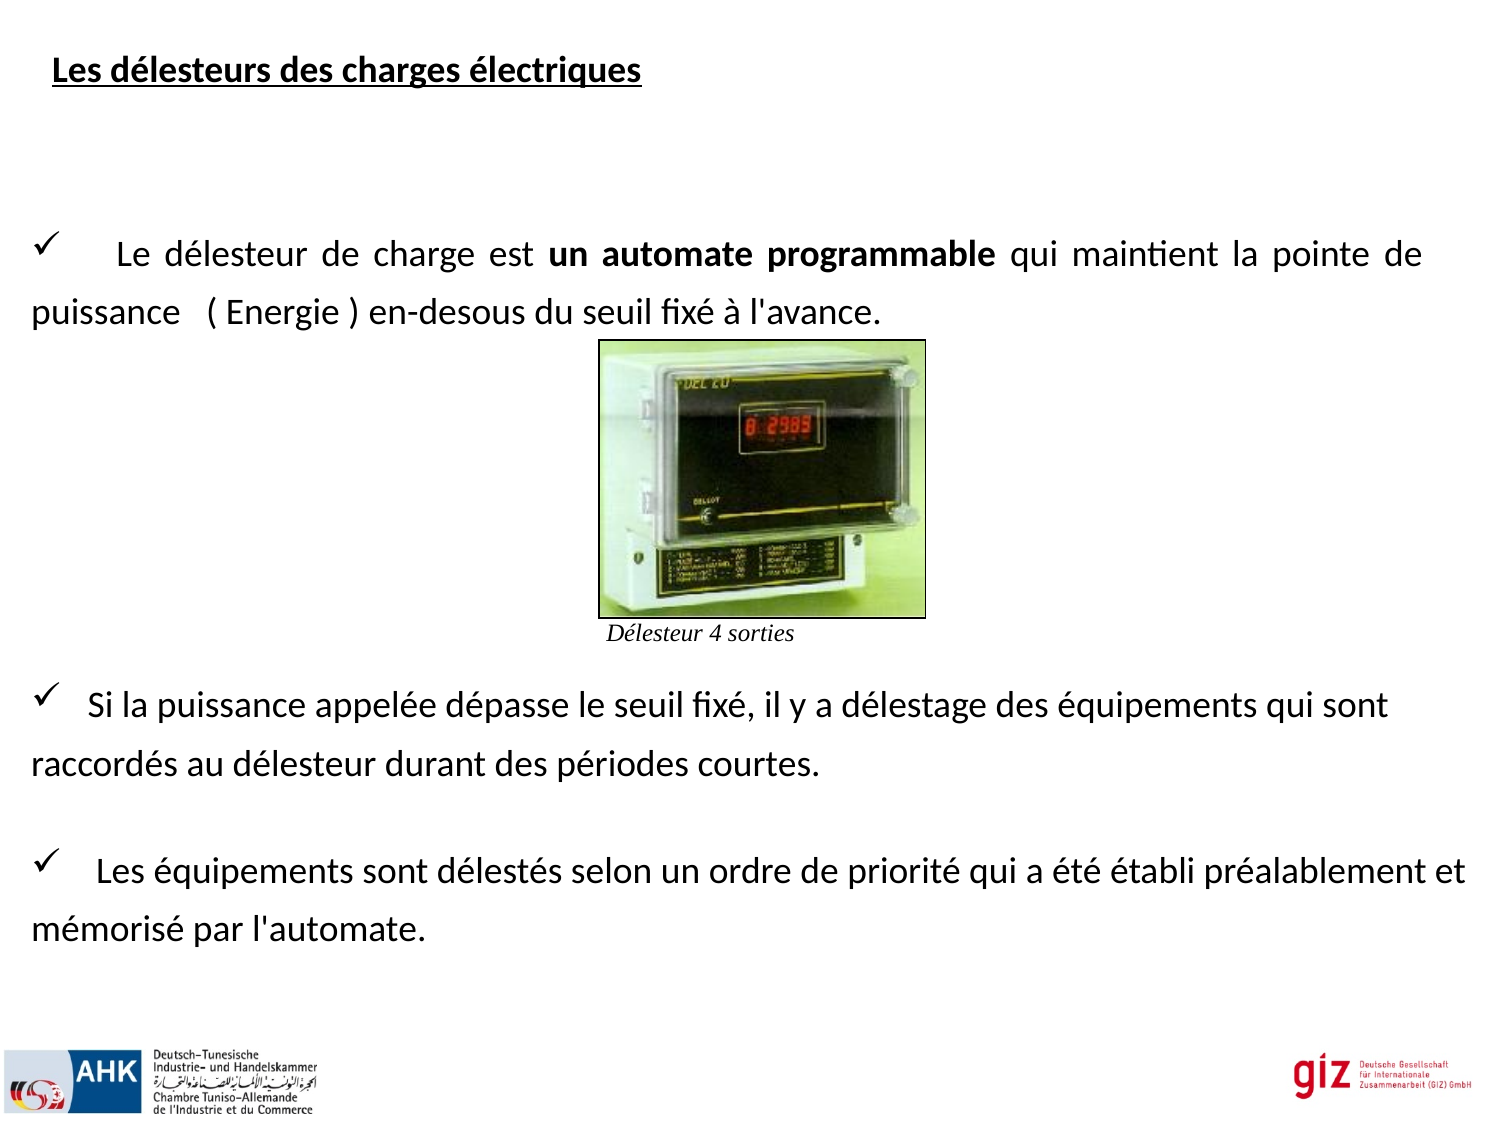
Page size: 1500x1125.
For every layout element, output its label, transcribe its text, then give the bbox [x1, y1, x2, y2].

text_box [574, 340, 951, 655]
text_box Si la puissance appelée dépasse le seuil fixé, il y a délestage des équipements qui sont raccordés au délesteur durant des périodes courtes. [0, 659, 1500, 791]
text_box Le délesteur de charge est un automate programmable qui maintient la pointe de puissance ( Energie ) en-desous du seuil fixé à l'avance. [0, 208, 1438, 340]
picture [3, 1049, 317, 1114]
text_box Les délesteurs des charges électriques [0, 37, 1000, 98]
picture [1275, 1031, 1500, 1125]
text_box Les équipements sont délestés selon un ordre de priorité qui a été établi préalablement et mémorisé par l'automate. [0, 824, 1500, 957]
